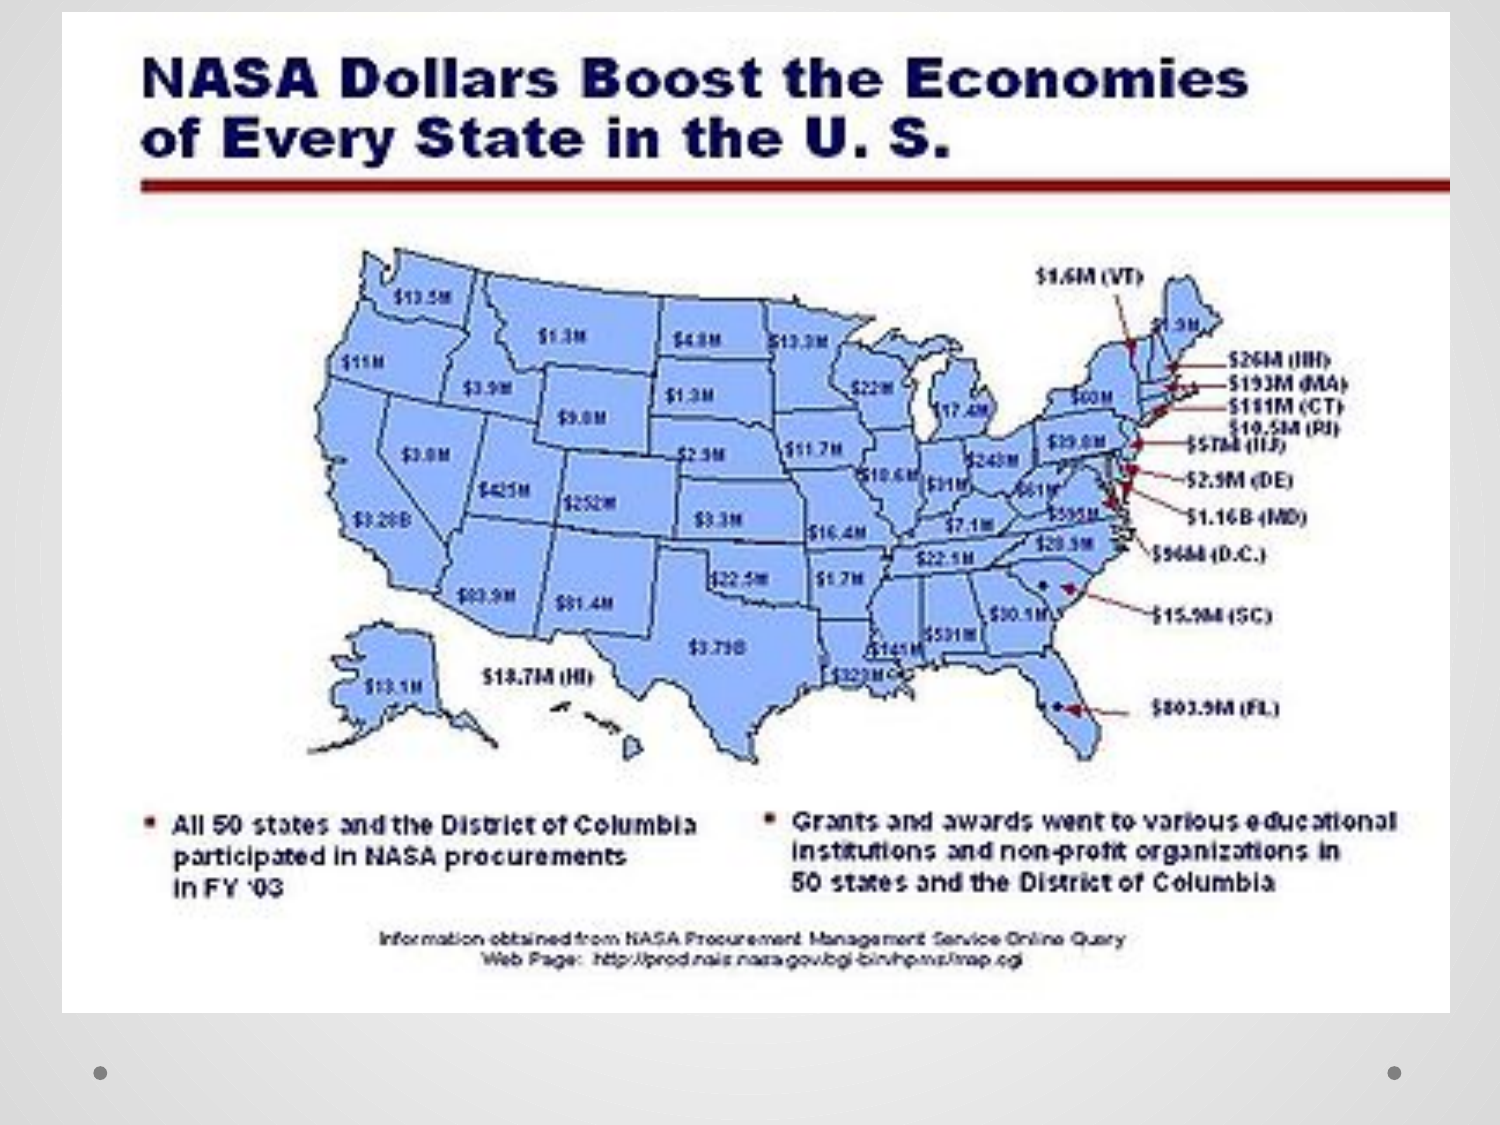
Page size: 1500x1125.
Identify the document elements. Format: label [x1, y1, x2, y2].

picture [62, 12, 1451, 1013]
